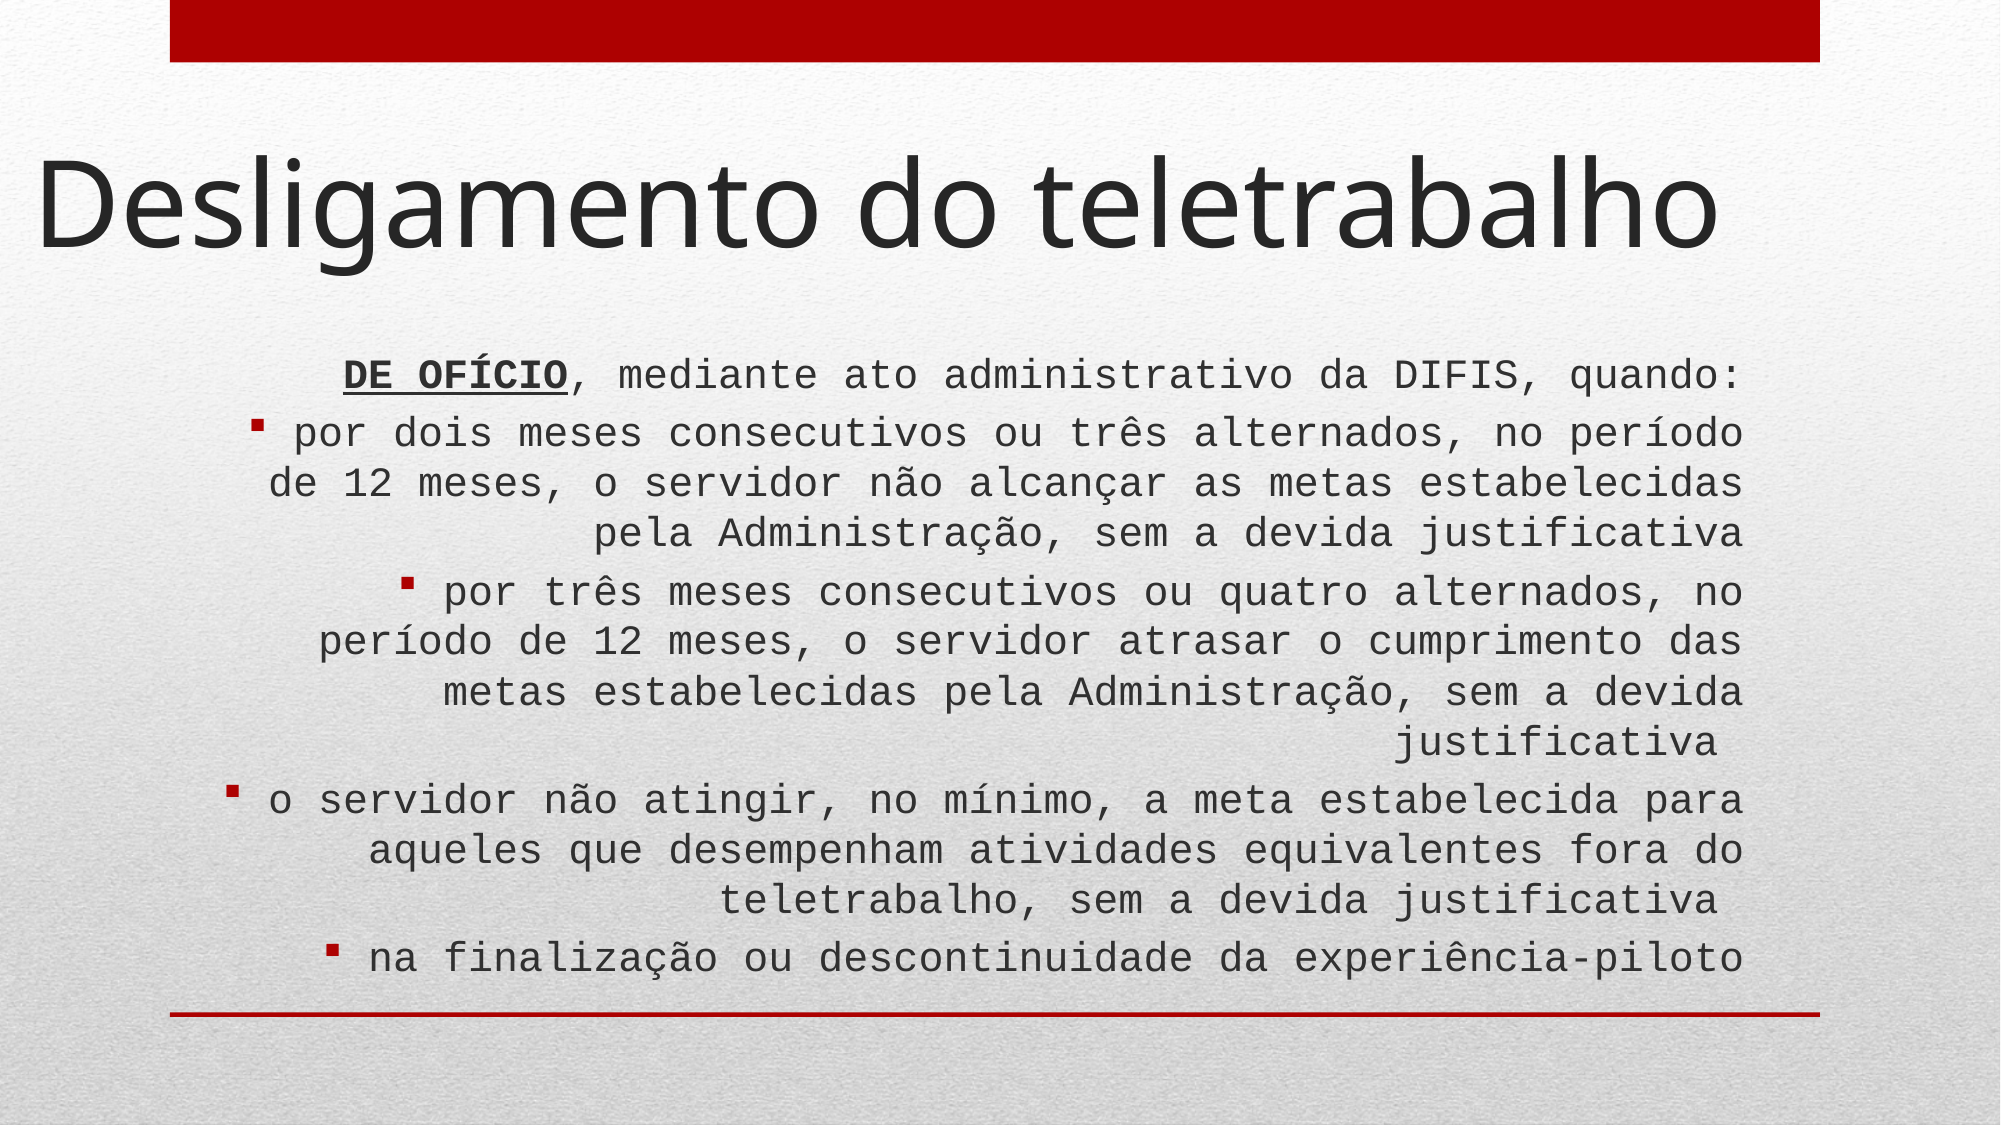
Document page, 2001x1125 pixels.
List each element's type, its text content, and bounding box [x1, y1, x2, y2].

list DE OFÍCIO, mediante ato administrativo da DIFIS, quando: por dois meses consecutivos ou três alternados, no período de 12 meses, o servidor não alcançar as metas estabelecidas pela Administração, sem a devida justificativa por três meses consecutivos ou quatro alternados, no período de 12 meses, o servidor atrasar o cumprimento das metas estabelecidas pela Administração, sem a devida justificativa o servidor não atingir, no mínimo, a meta estabelecida para aqueles que desempenham atividades equivalentes fora do teletrabalho, sem a devida justificativa na finalização ou descontinuidade da experiência-piloto [204, 526, 1759, 1034]
title Desligamento do teletrabalho [0, 49, 1771, 279]
